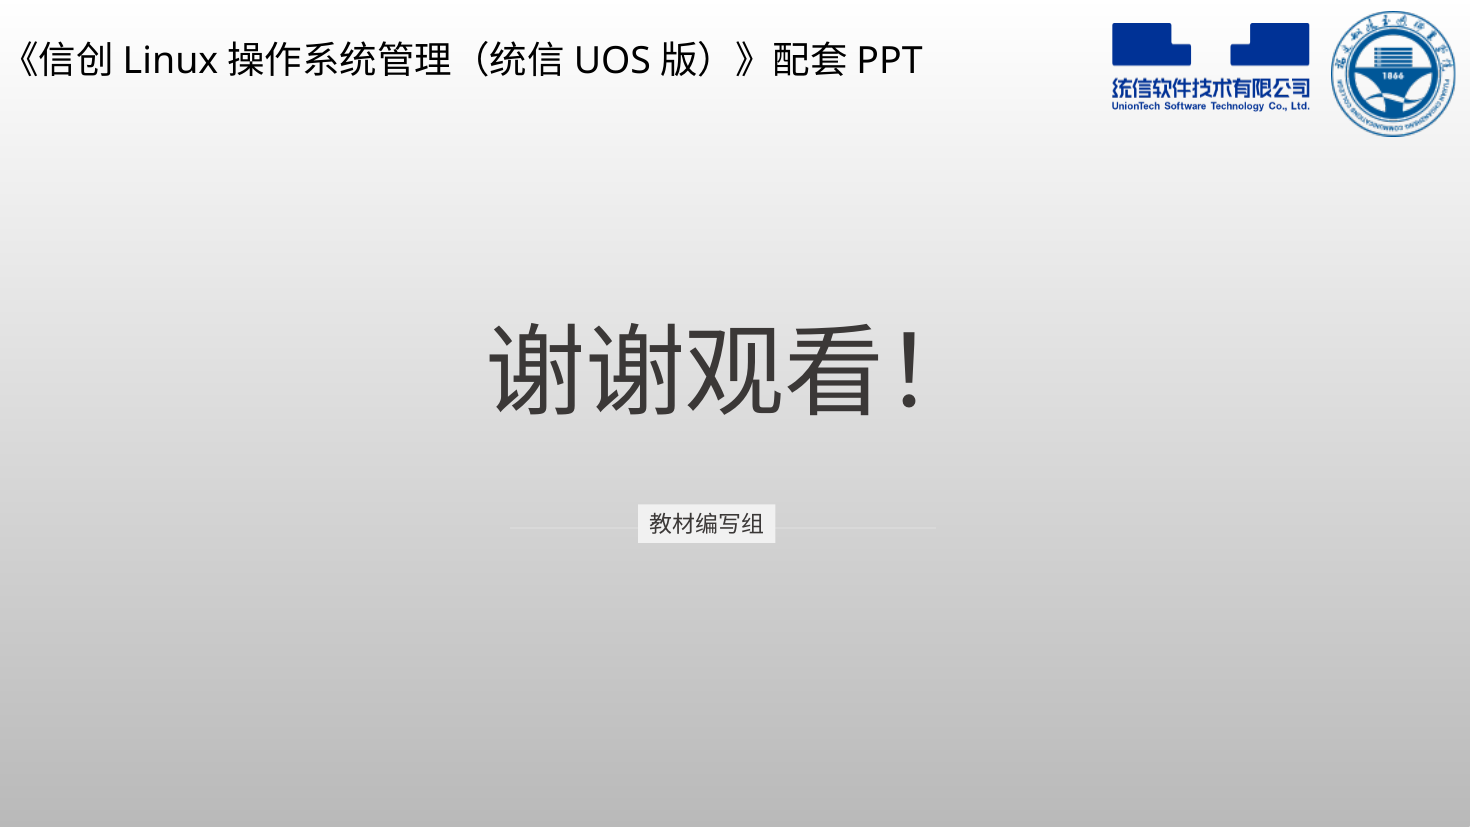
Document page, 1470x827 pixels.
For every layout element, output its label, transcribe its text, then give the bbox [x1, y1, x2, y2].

picture [1112, 23, 1310, 112]
text_box 教材编写组 [638, 537, 776, 543]
text_box 教材编写组 [638, 504, 776, 527]
text_box 谢谢观看！ [473, 302, 997, 434]
picture [1331, 11, 1456, 137]
